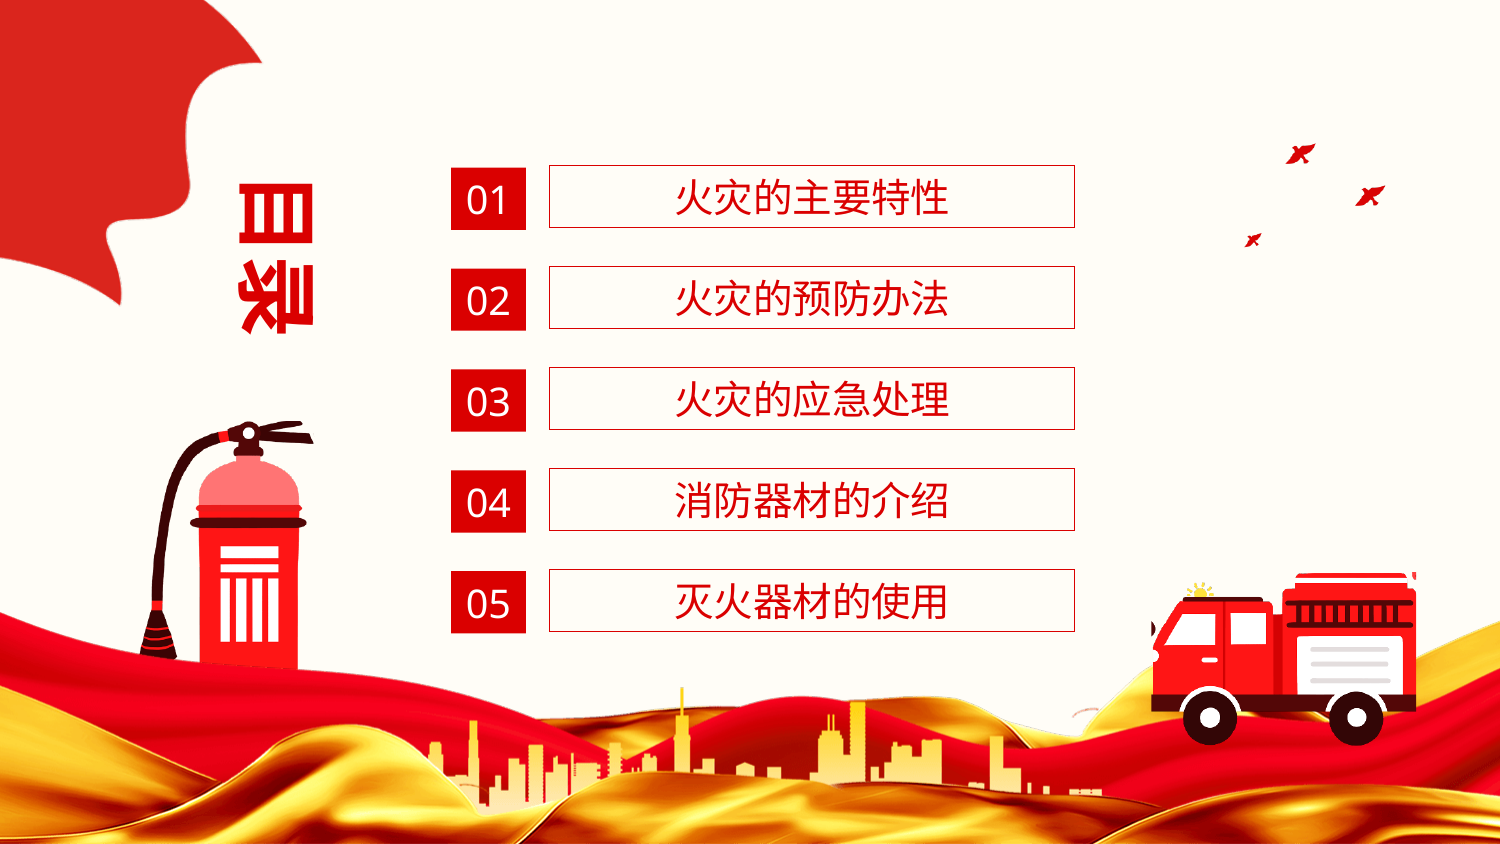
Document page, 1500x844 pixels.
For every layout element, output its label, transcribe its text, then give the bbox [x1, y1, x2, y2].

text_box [449, 468, 1075, 534]
picture [1224, 124, 1388, 253]
picture [0, 0, 271, 322]
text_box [449, 165, 1075, 231]
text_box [449, 266, 1075, 332]
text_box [449, 367, 1075, 433]
picture [0, 421, 1500, 844]
text_box 目录 [206, 151, 338, 360]
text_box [449, 569, 1075, 635]
